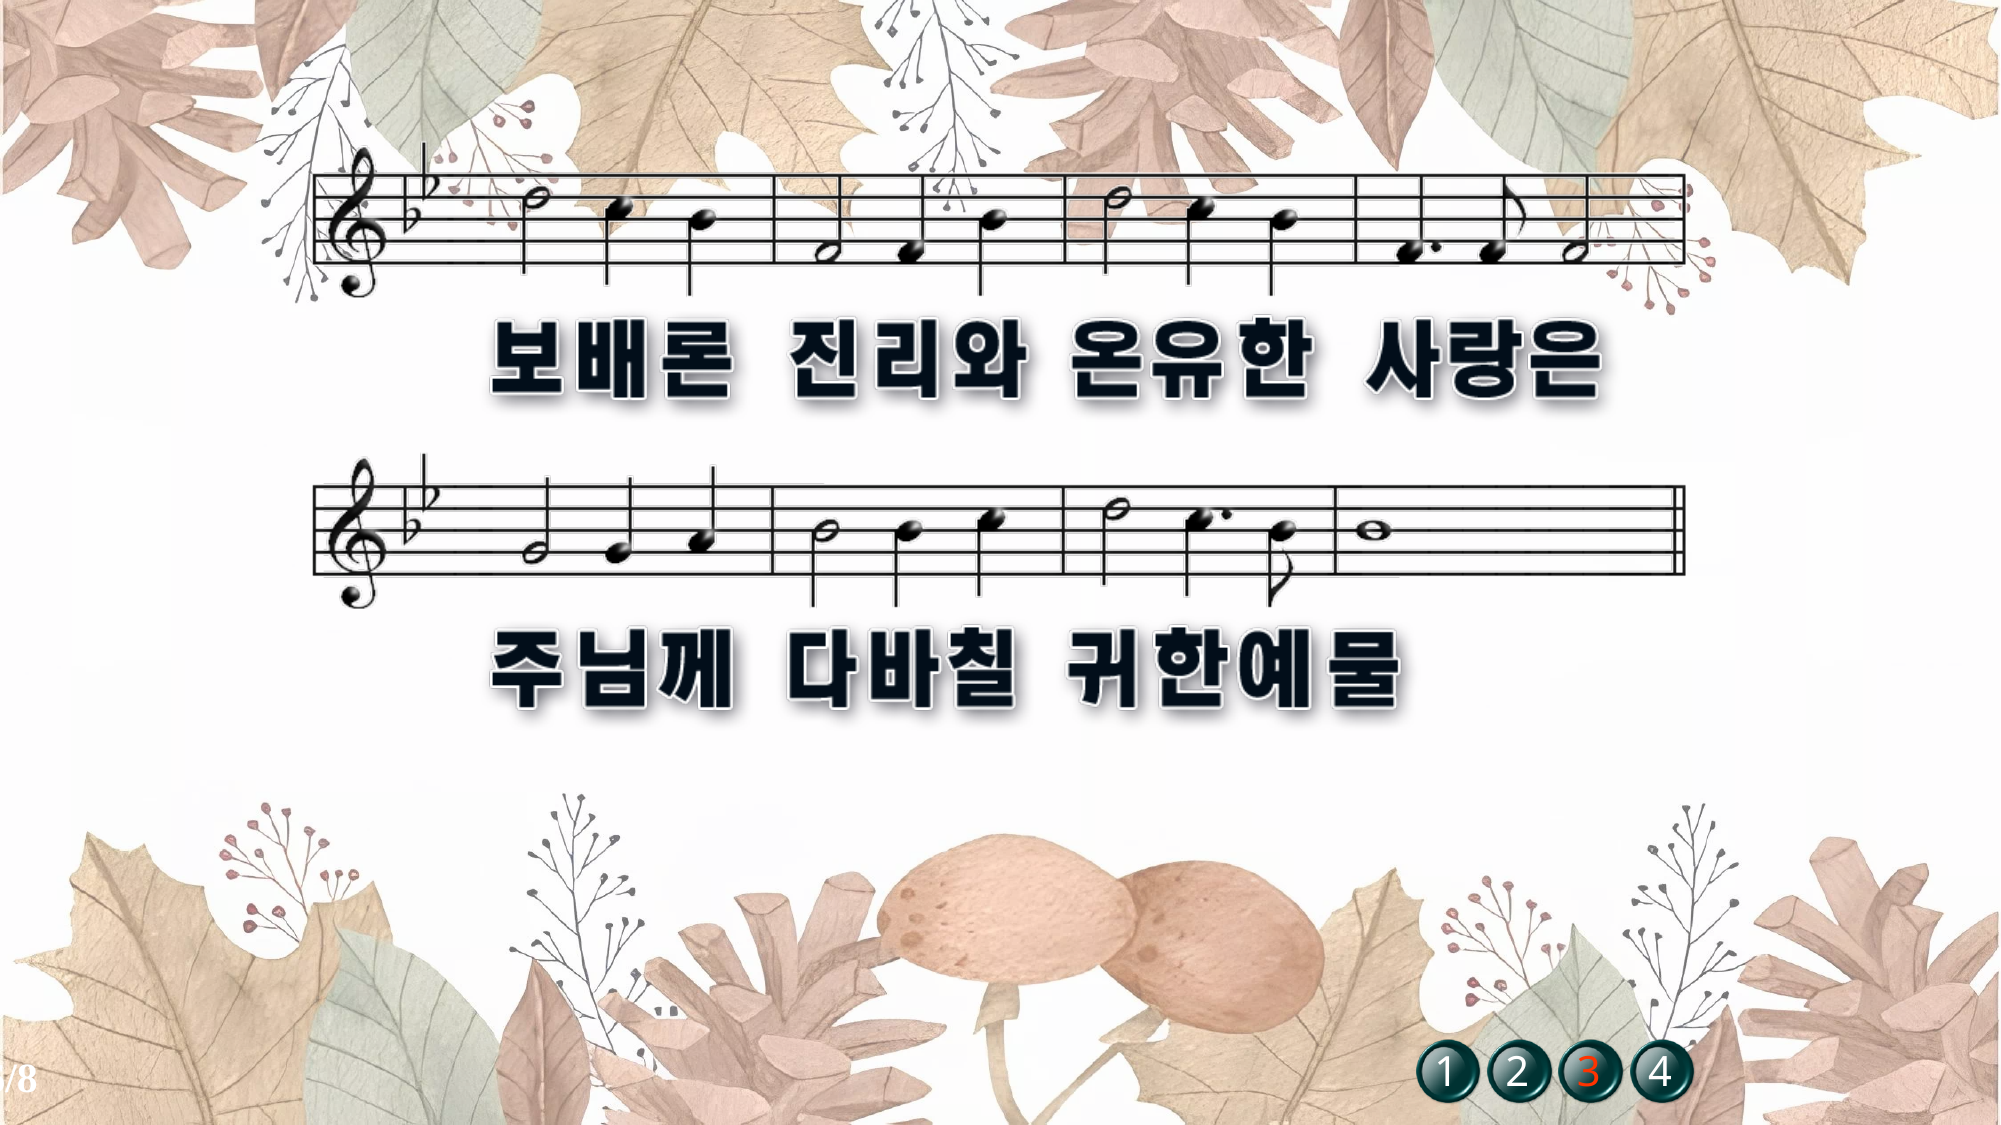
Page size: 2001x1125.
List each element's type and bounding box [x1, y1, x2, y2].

text_box [1555, 1035, 1626, 1106]
picture [0, 0, 2001, 1125]
text_box [1627, 1035, 1697, 1106]
text_box [1484, 1035, 1555, 1106]
text_box [1413, 1035, 1484, 1106]
